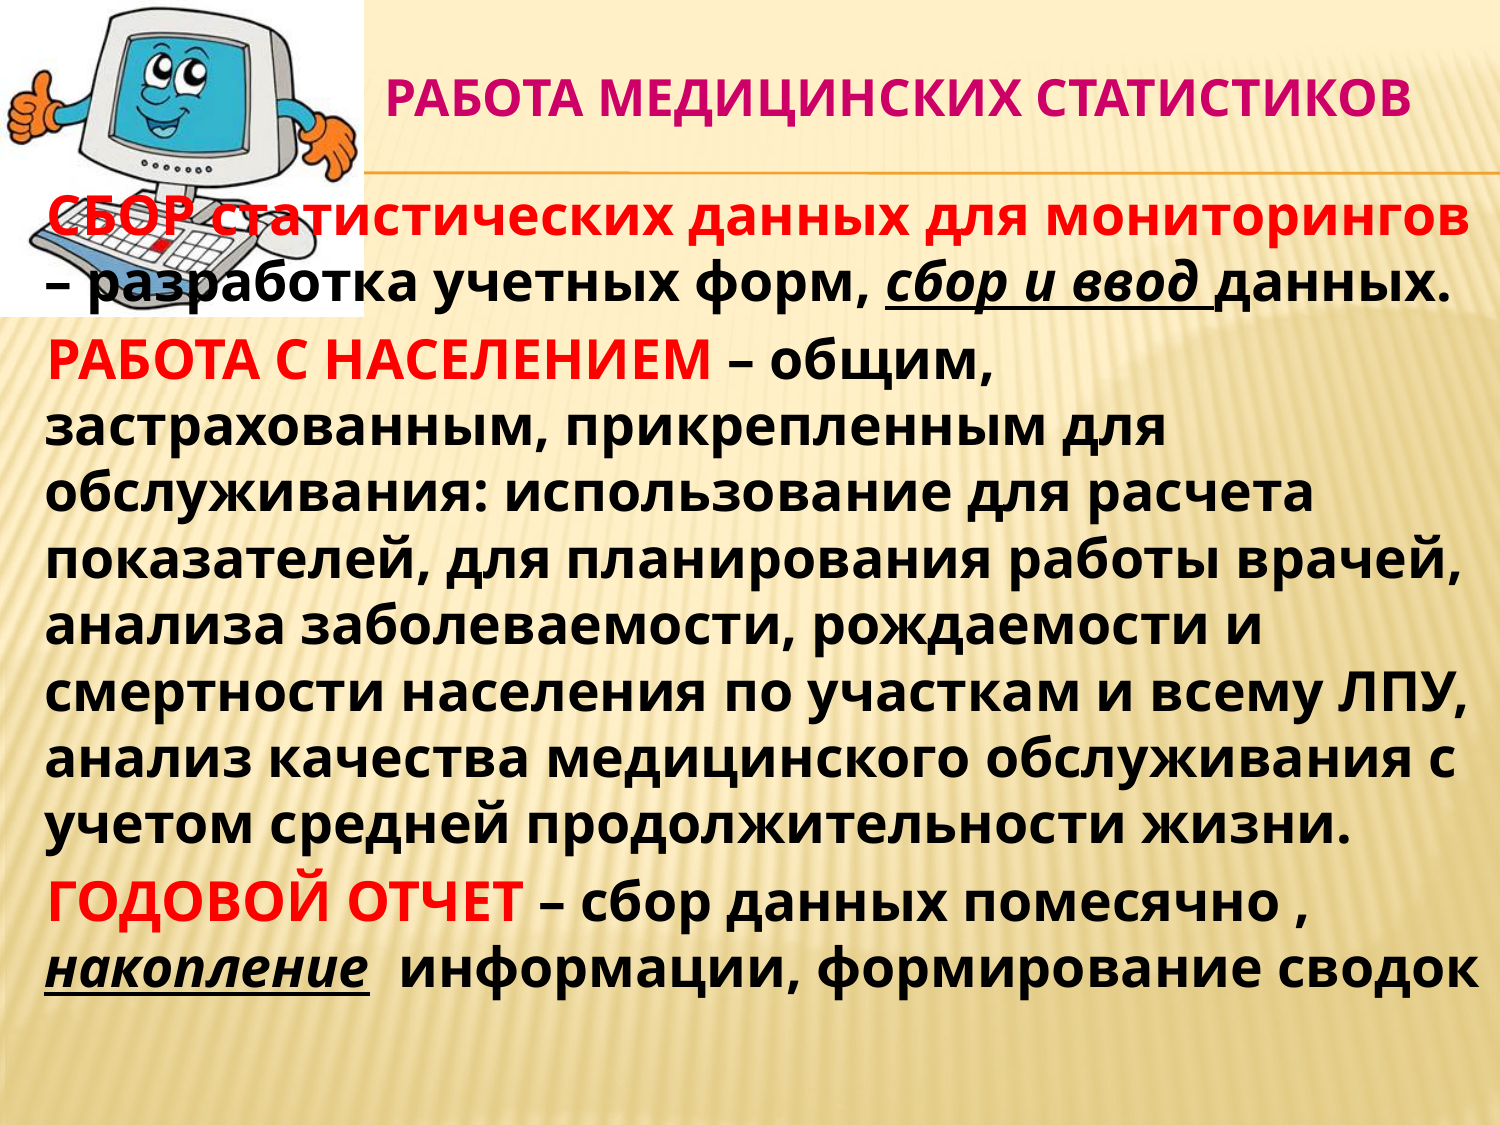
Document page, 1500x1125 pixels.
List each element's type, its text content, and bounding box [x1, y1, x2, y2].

title работа медицинских статистиков [372, 30, 1475, 161]
list СБОР статистических данных для мониторингов – разработка учетных форм, сбор и ввод данных. РАБОТА С НАСЕЛЕНИЕМ – общим, застрахованным, прикрепленным для обслуживания: использование для расчета показателей, для планирования работы врачей, анализа заболеваемости, рождаемости и смертности населения по участкам и всему ЛПУ, анализ качества медицинского обслуживания с учетом средней продолжительности жизни. ГОДОВОЙ ОТЧЕТ – сбор данных помесячно , накопление информации, формирование сводок [29, 172, 1500, 1090]
picture [0, 0, 364, 317]
